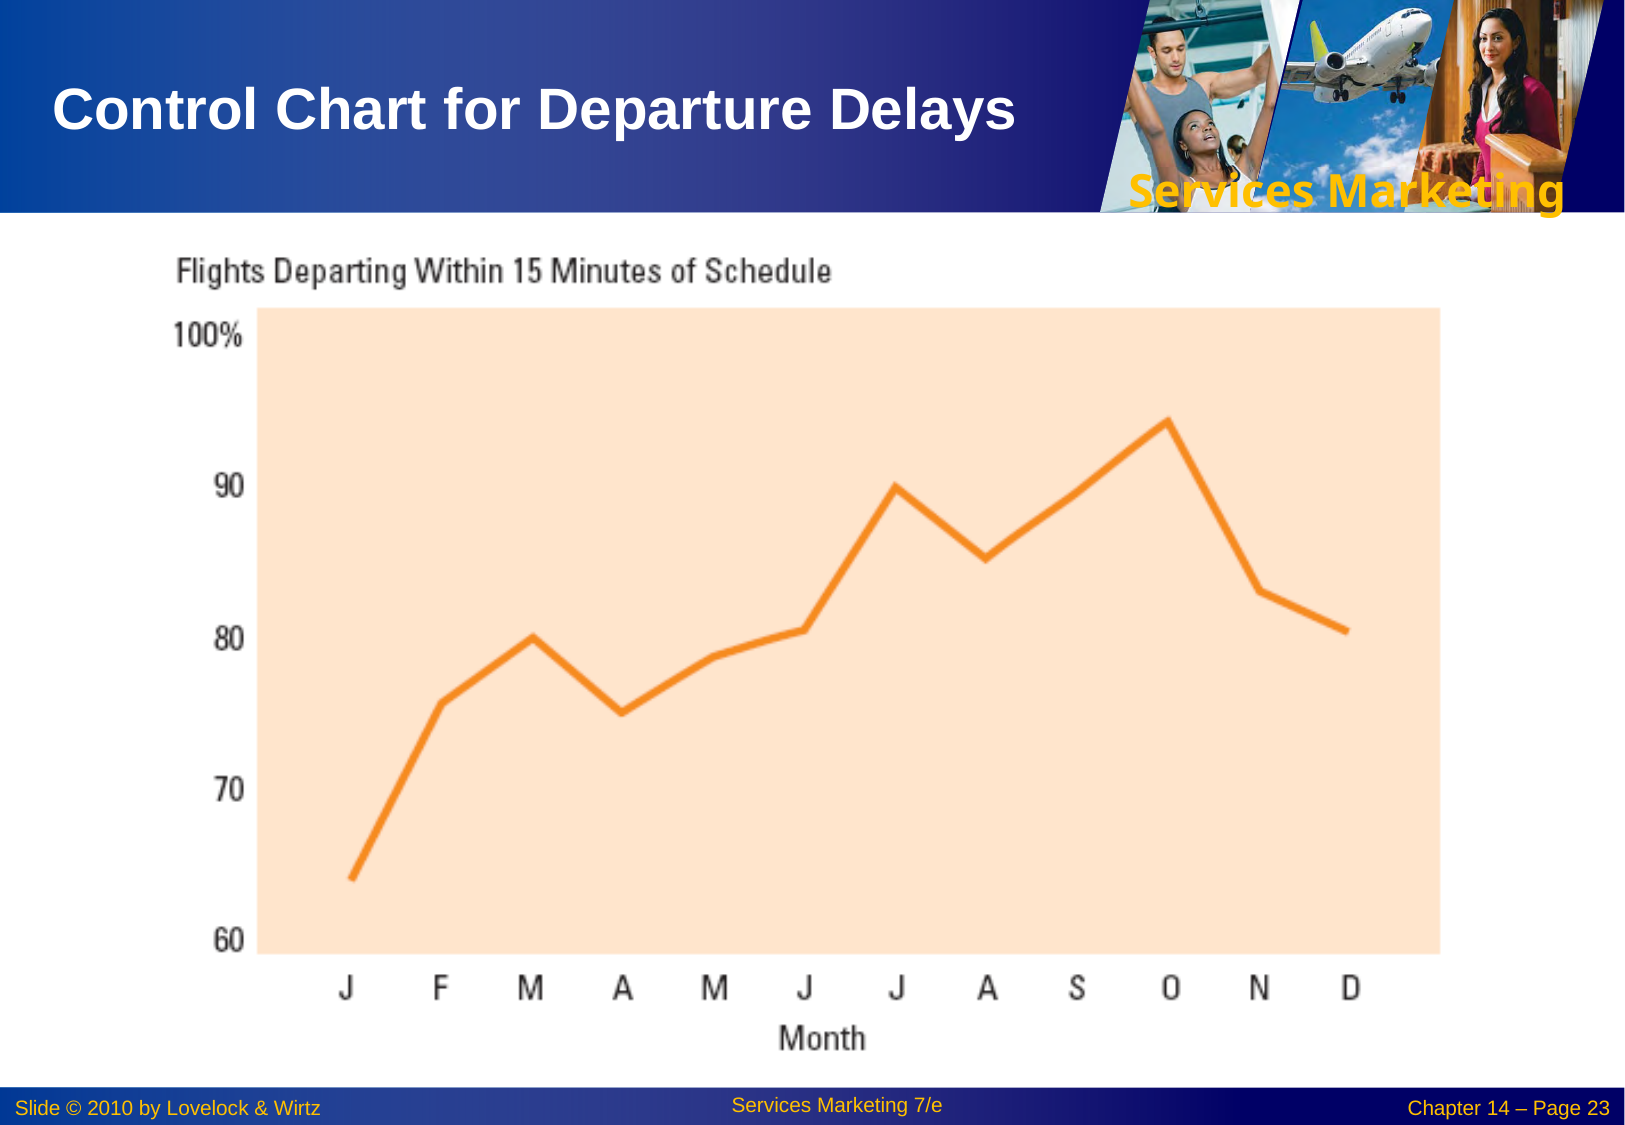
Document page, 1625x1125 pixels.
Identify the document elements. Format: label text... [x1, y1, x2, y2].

picture [1100, 0, 1604, 213]
picture [1546, 187, 1556, 202]
picture [1162, 186, 1172, 192]
title Control Chart for Departure Delays [36, 37, 1088, 176]
picture [161, 224, 1475, 1069]
